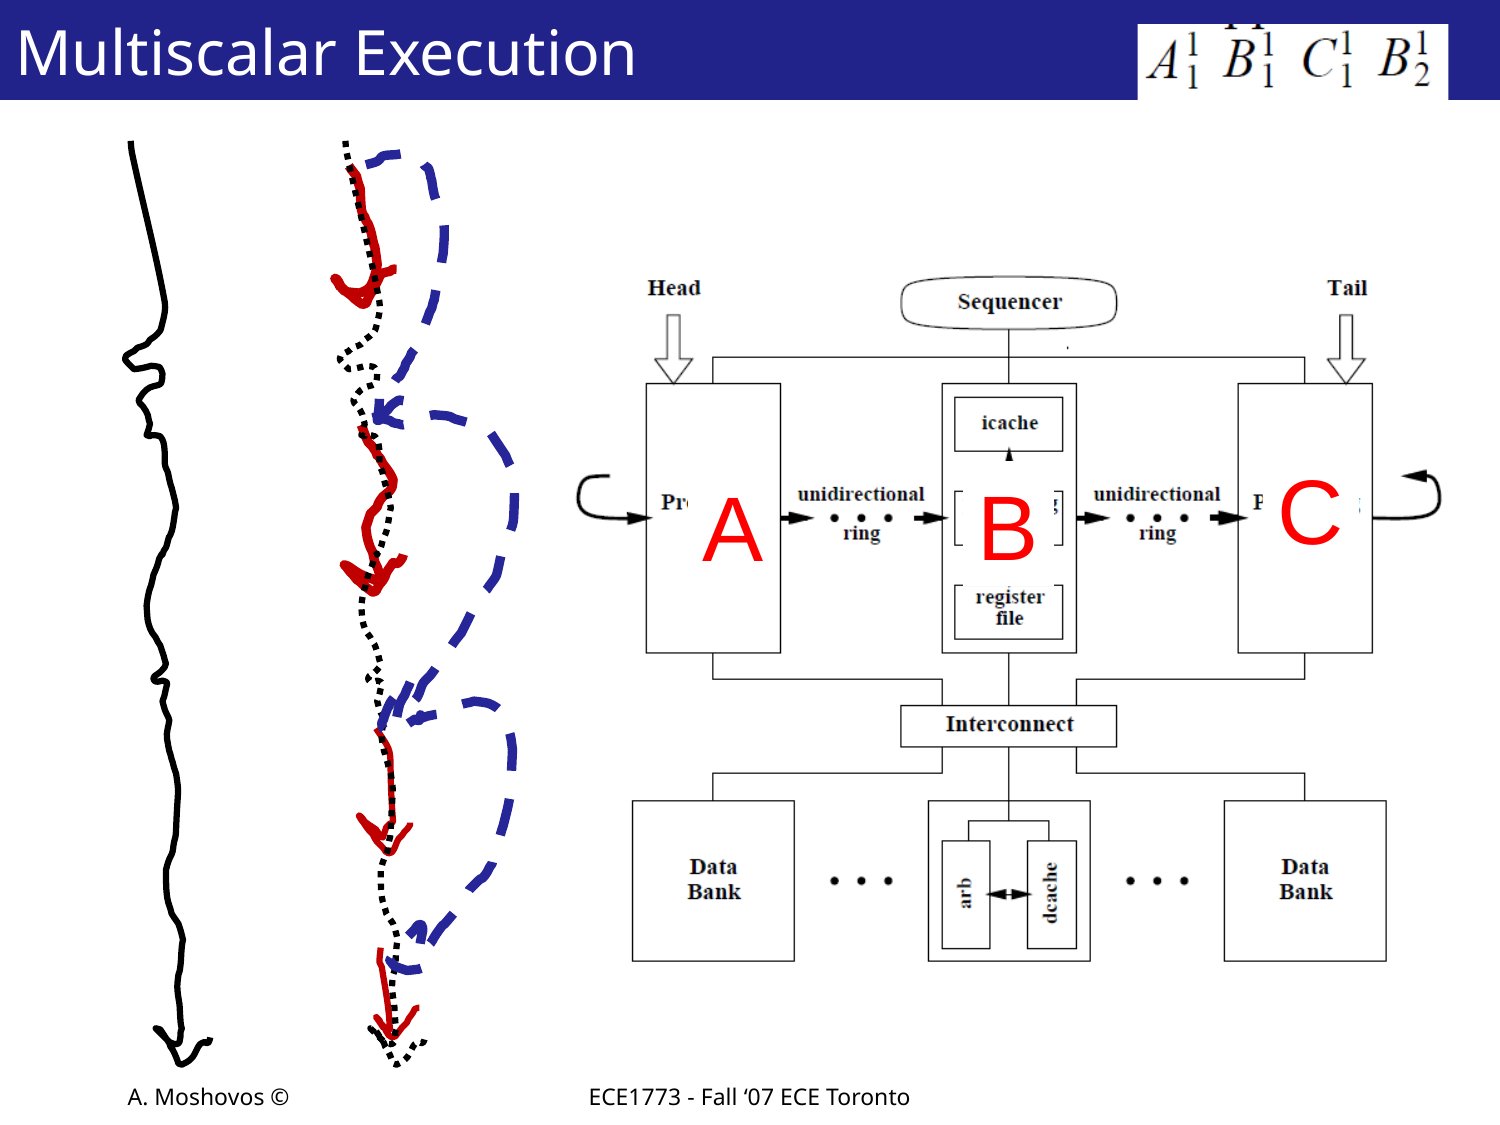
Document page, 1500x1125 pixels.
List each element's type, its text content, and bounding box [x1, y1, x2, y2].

text_box [365, 153, 515, 971]
text_box [376, 728, 382, 745]
text_box [405, 808, 411, 830]
text_box [370, 967, 425, 1065]
text_box [358, 815, 391, 852]
text_box [380, 729, 416, 949]
text_box [365, 436, 373, 462]
footer ECE1773 - Fall ‘07 ECE Toronto [487, 1074, 1013, 1125]
text_box [334, 278, 359, 303]
text_box [380, 458, 394, 493]
slide_number A. Moshovos © [112, 1074, 426, 1125]
picture [538, 249, 1495, 1001]
text_box [344, 564, 367, 587]
picture [1137, 24, 1449, 101]
text_box [382, 513, 403, 577]
text_box [376, 947, 396, 1038]
text_box [350, 167, 372, 237]
text_box [365, 507, 381, 558]
title Multiscalar Execution [0, 0, 1500, 101]
text_box [339, 140, 395, 718]
text_box [125, 140, 211, 1065]
